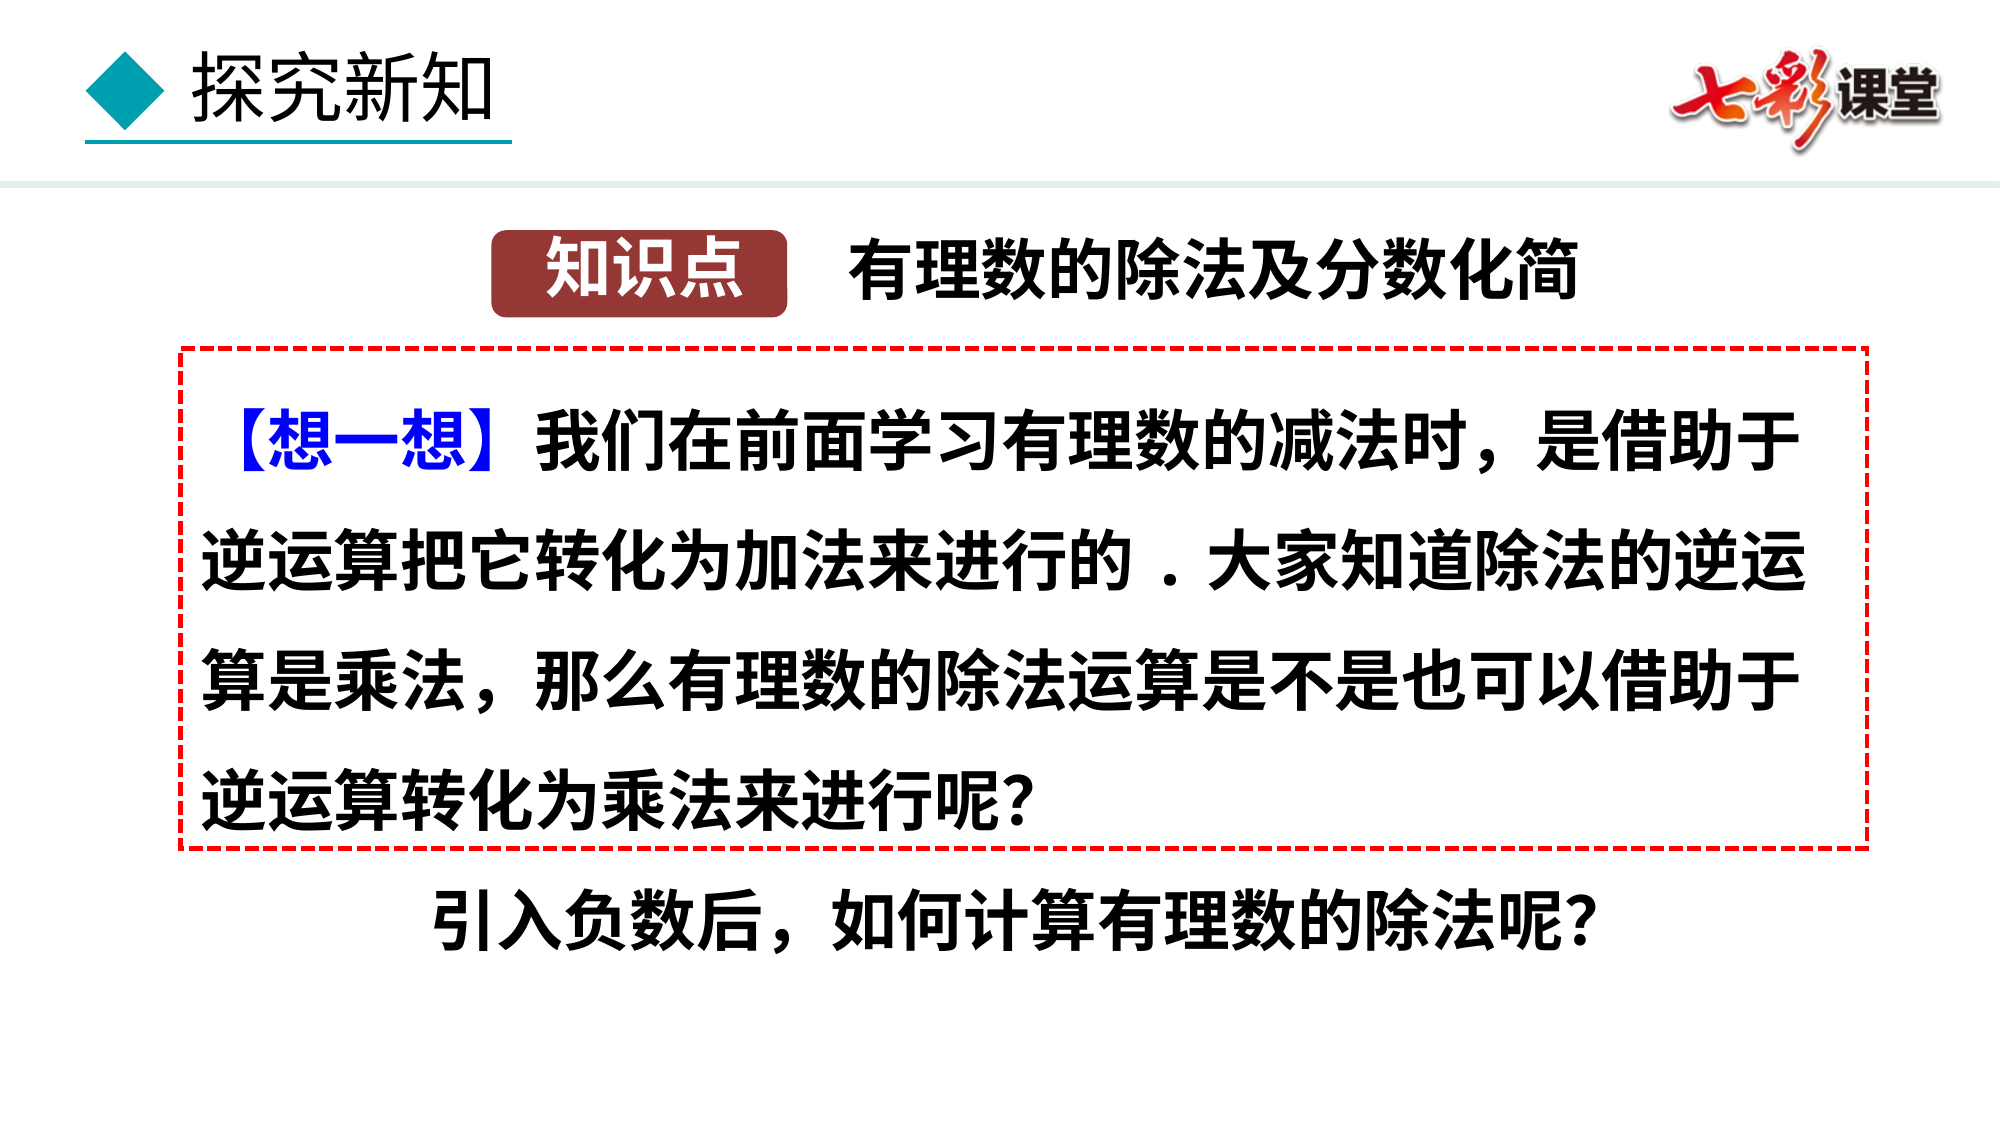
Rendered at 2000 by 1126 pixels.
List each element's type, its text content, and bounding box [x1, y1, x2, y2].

text_box 有理数的除法及分数化简 [827, 218, 1602, 319]
text_box 【想一想】我们在前面学习有理数的减法时，是借助于逆运算把它转化为加法来进行的.大家知道除法的逆运算是乘法，那么有理数的除法运算是不是也可以借助于逆运算转化为乘法来进行呢？ [180, 348, 1868, 849]
text_box 引入负数后，如何计算有理数的除法呢？ [409, 868, 1684, 969]
picture [1666, 42, 1948, 157]
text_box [491, 229, 788, 318]
